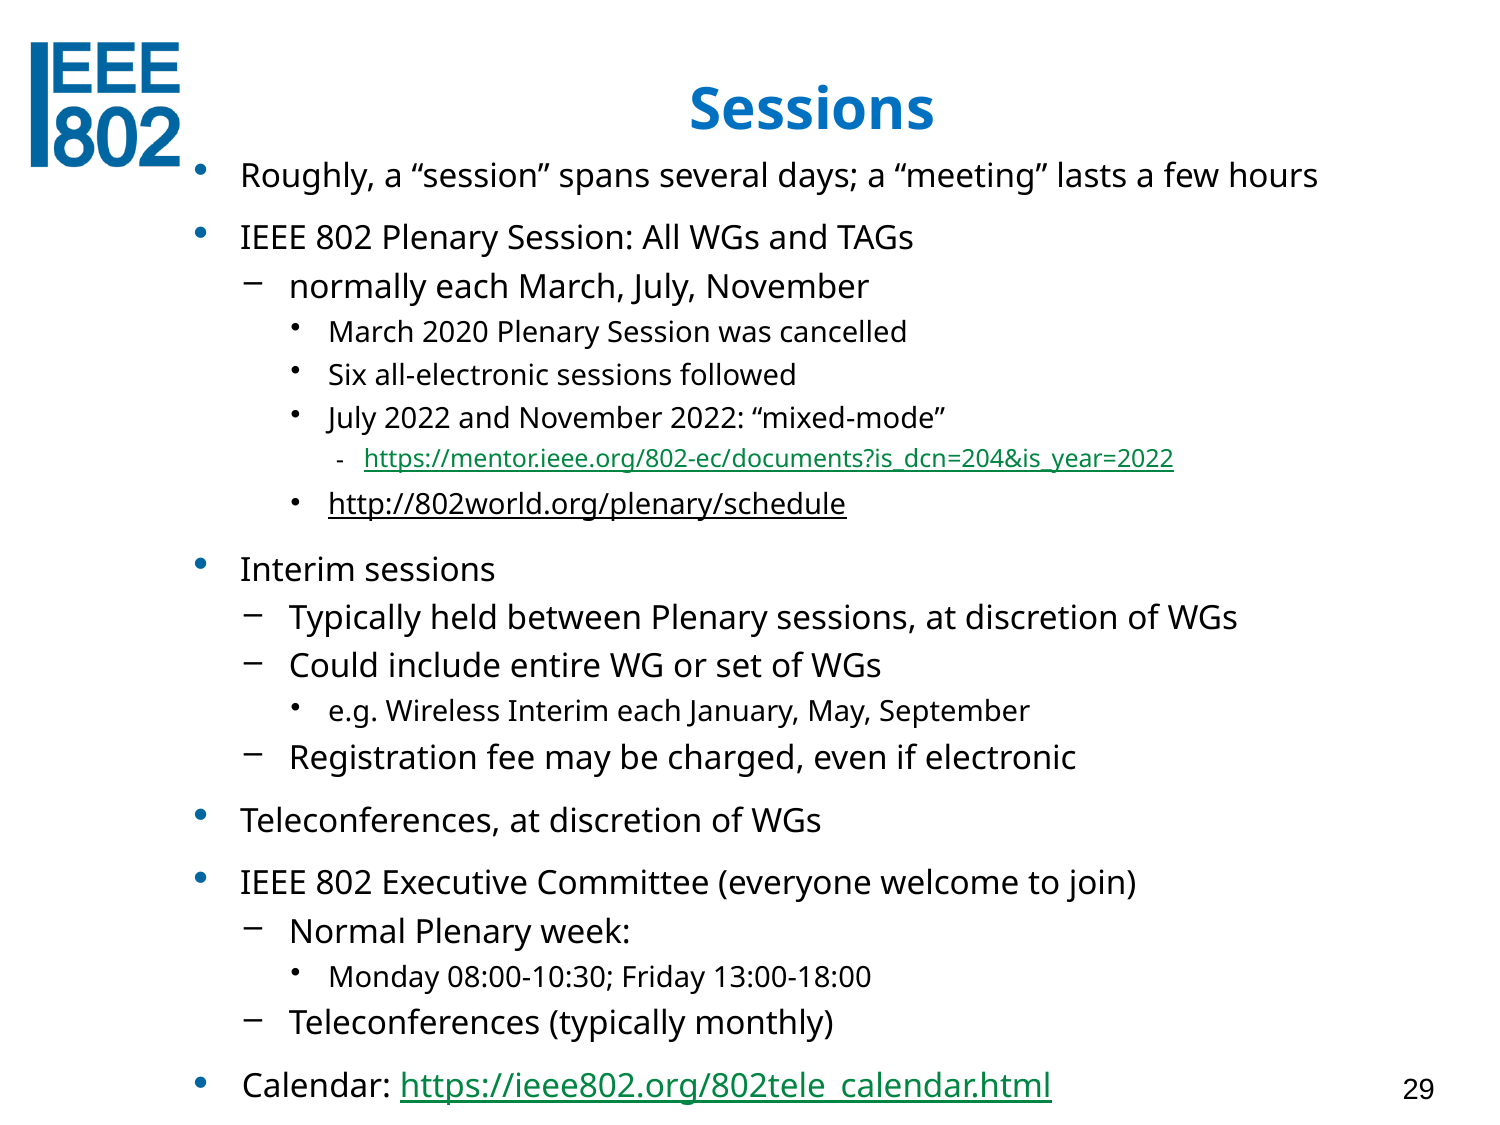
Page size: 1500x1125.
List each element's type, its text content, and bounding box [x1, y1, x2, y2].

slide_number 29 [1387, 1062, 1460, 1101]
picture [22, 21, 188, 188]
list Roughly, a “session” spans several days; a “meeting” lasts a few hours IEEE 802 Plenary Session: All WGs and TAGs normally each March, July, November March 2020 Plenary Session was cancelled Six all-electronic sessions followed July 2022 and November 2022: “mixed-mode” https://mentor.ieee.org/802-ec/documents?is_dcn=204&is_year=2022 http://802world.org/plenary/schedule Interim sessions Typically held between Plenary sessions, at discretion of WGs Could include entire WG or set of WGs e.g. Wireless Interim each January, May, September Registration fee may be charged, even if electronic Teleconferences, at discretion of WGs IEEE 802 Executive Committee (everyone welcome to join) Normal Plenary week: Monday 08:00-10:30; Friday 13:00-18:00 Teleconferences (typically monthly) Calendar: https://ieee802.org/802tele_calendar.html [194, 153, 1471, 1112]
title Sessions [212, 37, 1413, 153]
